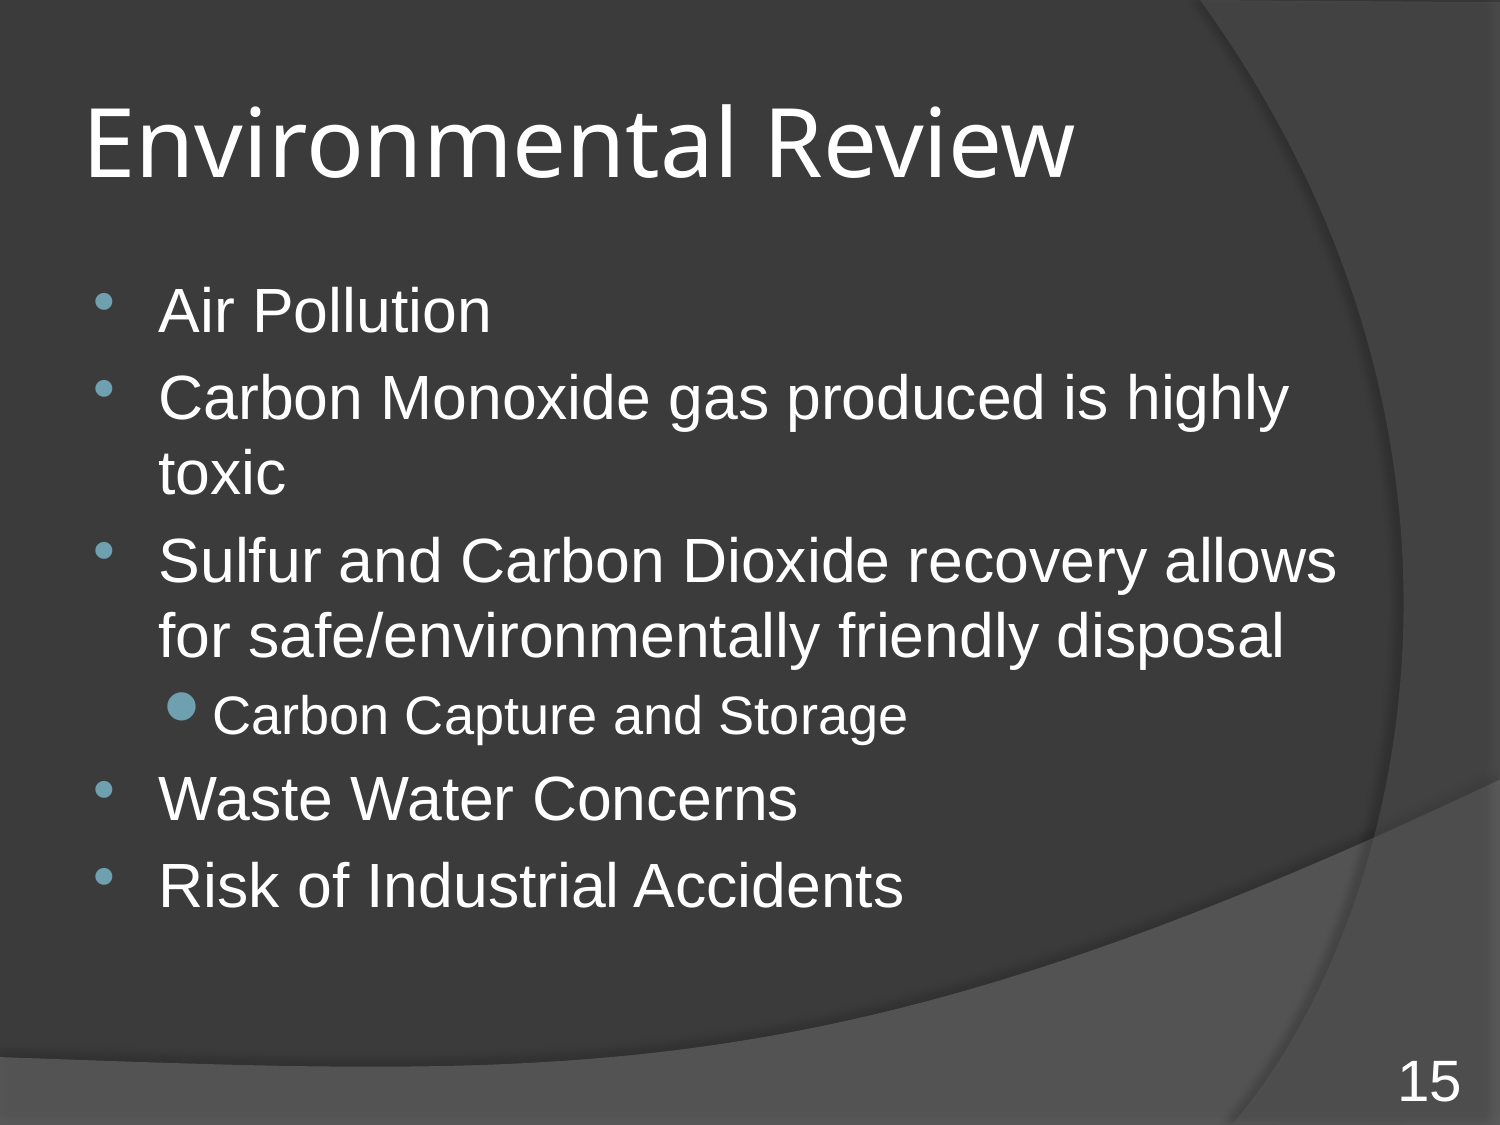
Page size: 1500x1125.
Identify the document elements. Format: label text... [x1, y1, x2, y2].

slide_number 15 [1337, 1053, 1463, 1114]
list Air Pollution Carbon Monoxide gas produced is highly toxic Sulfur and Carbon Dioxide recovery allows for safe/environmentally friendly disposal Carbon Capture and Storage Waste Water Concerns Risk of Industrial Accidents [75, 262, 1425, 1005]
title Environmental Review [75, 45, 1300, 233]
